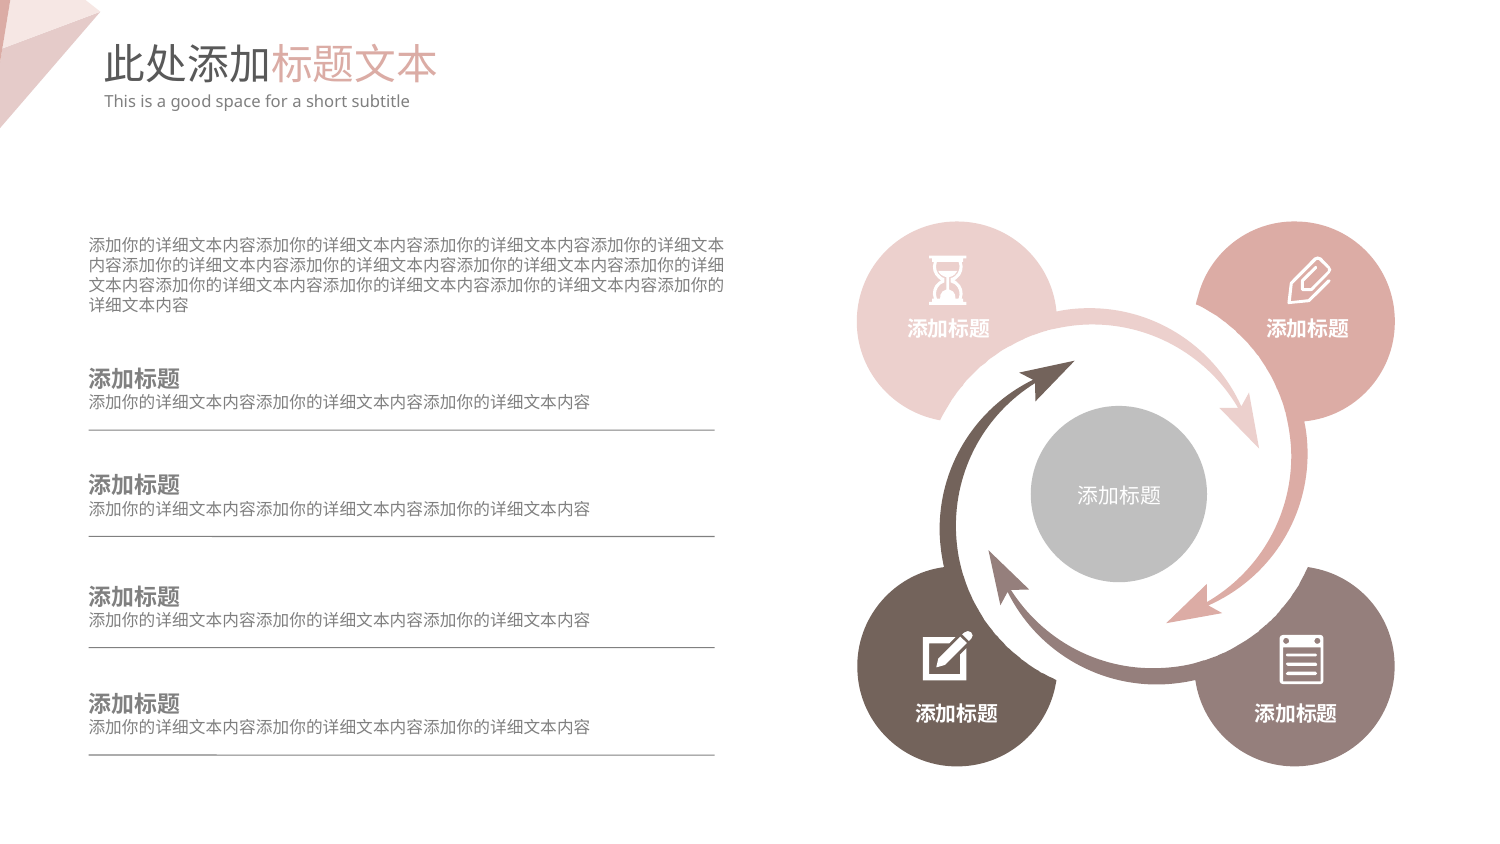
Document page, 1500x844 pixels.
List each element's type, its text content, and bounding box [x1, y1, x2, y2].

text_box This is a good space for a short subtitle [101, 83, 426, 119]
text_box [1166, 221, 1395, 624]
text_box [1279, 634, 1324, 685]
text_box 添加标题 [1254, 315, 1361, 341]
text_box 添加标题 添加你的详细文本内容添加你的详细文本内容添加你的详细文本内容 [88, 582, 715, 630]
text_box 添加标题 [895, 315, 1002, 341]
text_box [936, 636, 967, 668]
text_box 添加标题 添加你的详细文本内容添加你的详细文本内容添加你的详细文本内容 [88, 689, 715, 738]
text_box [1287, 256, 1332, 305]
text_box 添加标题 [1242, 700, 1349, 726]
text_box [922, 637, 967, 681]
text_box 添加标题 添加你的详细文本内容添加你的详细文本内容添加你的详细文本内容 [88, 471, 715, 519]
text_box 添加标题 [1045, 482, 1193, 508]
text_box 添加标题 添加你的详细文本内容添加你的详细文本内容添加你的详细文本内容 [88, 364, 715, 413]
text_box [1030, 405, 1208, 583]
text_box 添加你的详细文本内容添加你的详细文本内容添加你的详细文本内容添加你的详细文本内容添加你的详细文本内容添加你的详细文本内容添加你的详细文本内容添加你的详细文本内容添加你的详细文本内容添加你的详细文本内容添加你的详细文本内容添加你的详细文本内容 [88, 234, 727, 315]
text_box [962, 631, 973, 642]
text_box [929, 255, 967, 305]
text_box 此处添加标题文本 [101, 30, 454, 95]
text_box [857, 360, 1075, 767]
text_box [856, 221, 1260, 449]
text_box [988, 550, 1395, 767]
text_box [0, 0, 101, 130]
text_box 添加标题 [903, 700, 1010, 726]
